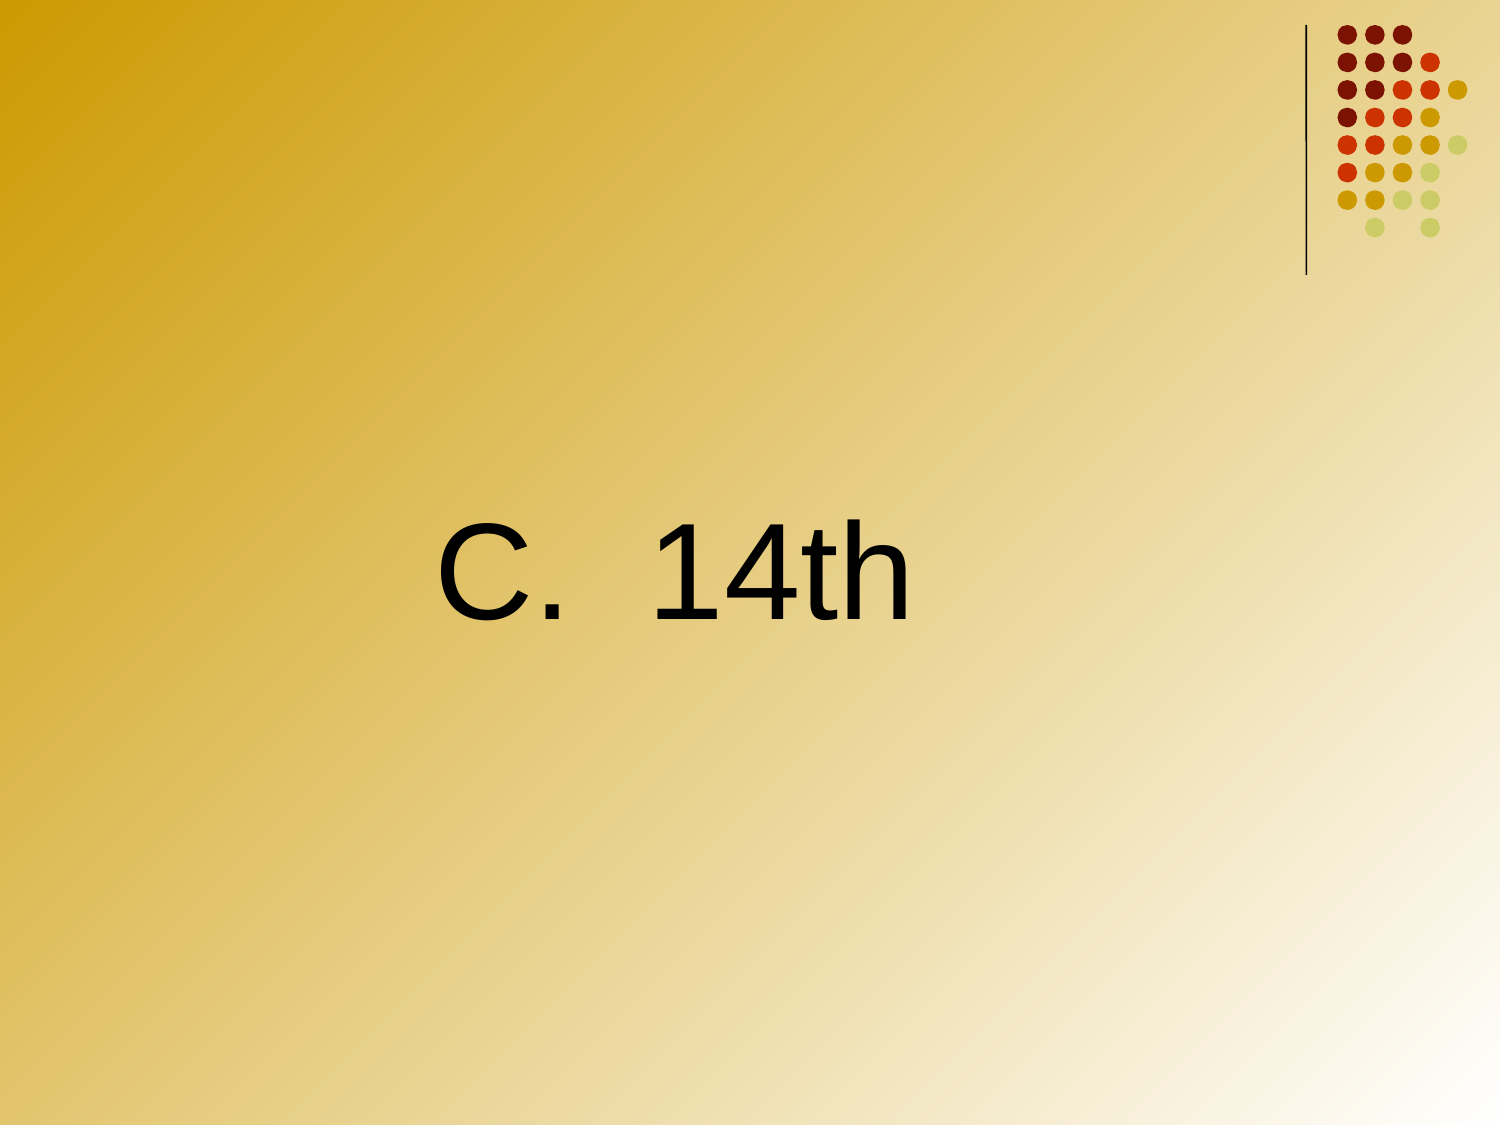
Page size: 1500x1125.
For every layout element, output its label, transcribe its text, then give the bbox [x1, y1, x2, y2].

list C. 14th [0, 282, 1350, 1006]
